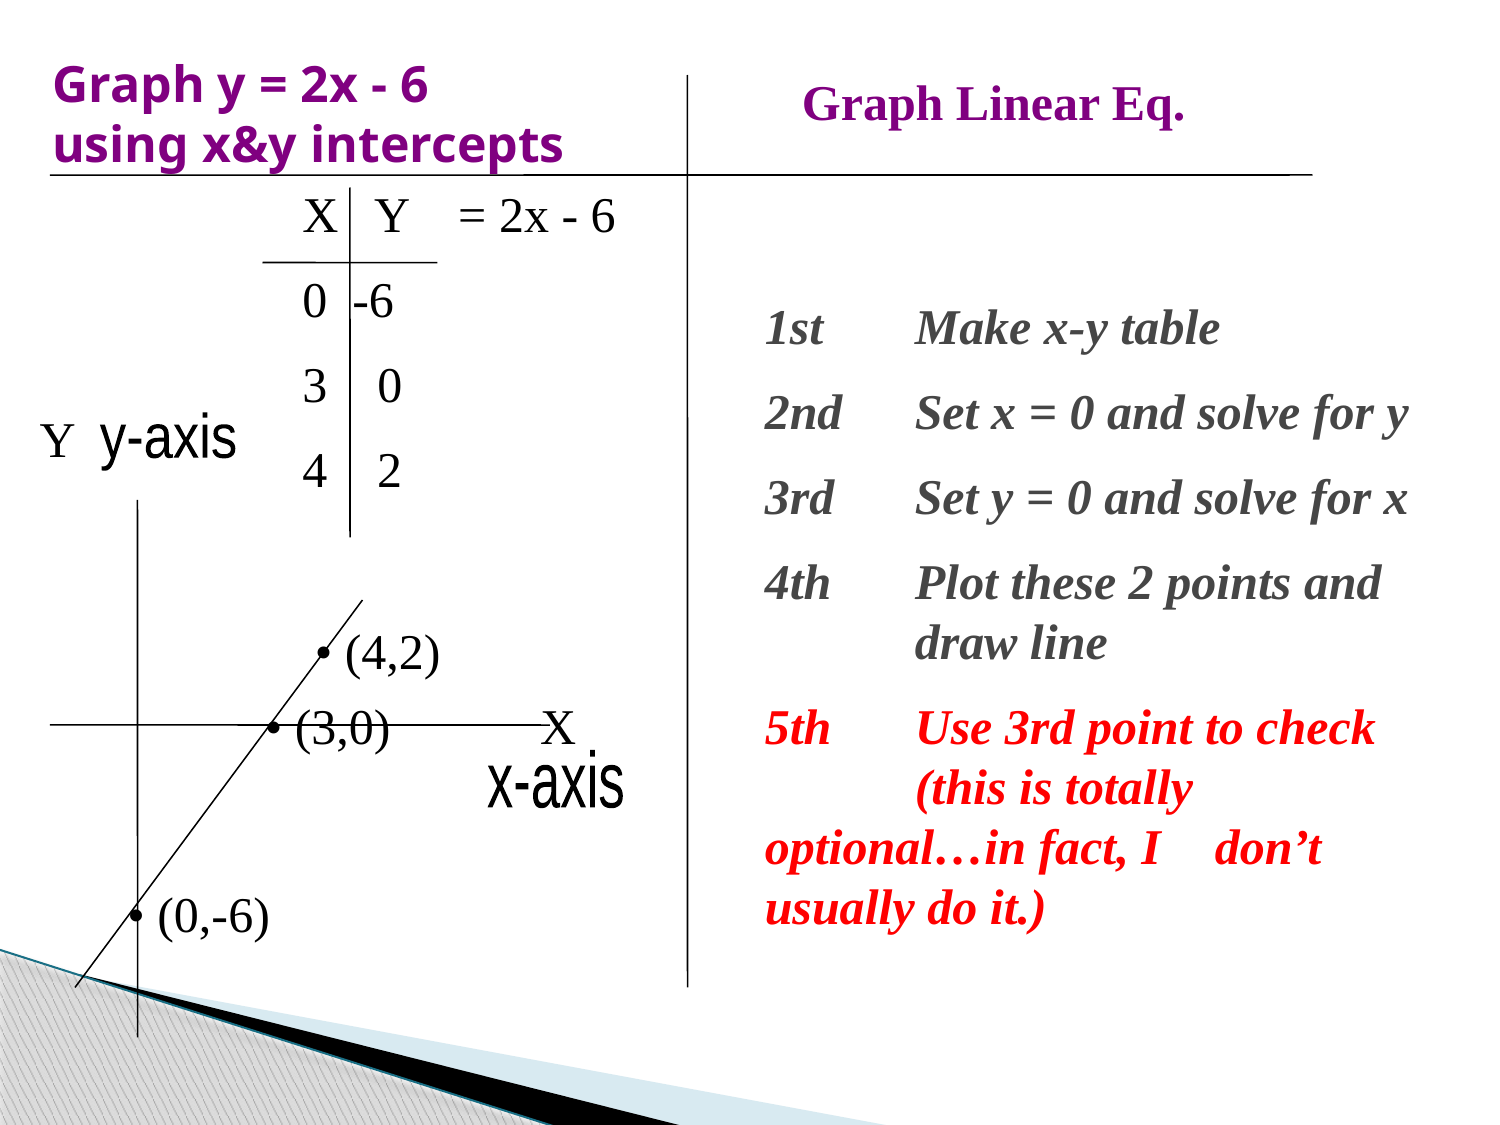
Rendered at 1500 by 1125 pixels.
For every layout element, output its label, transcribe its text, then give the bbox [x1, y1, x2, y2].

text_box Y [24, 399, 88, 475]
text_box Graph Linear Eq. [712, 24, 1275, 175]
text_box • (3,0) [249, 687, 406, 763]
text_box • (4,2) [300, 612, 456, 688]
text_box • (0,-6) [112, 874, 286, 950]
text_box 1st Make x-y table 2nd Set x = 0 and solve for y 3rd Set y = 0 and solve for x 4th Plot these 2 points and draw line 5th Use 3rd point to check (this is totally optional…in fact, I don’t usually do it.) [749, 287, 1438, 943]
text_box X Y = 2x - 6 0 -6 0 4 2 [287, 176, 687, 590]
text_box X [525, 687, 591, 763]
title Graph y = 2x - 6 using x&y intercepts [37, 37, 600, 188]
